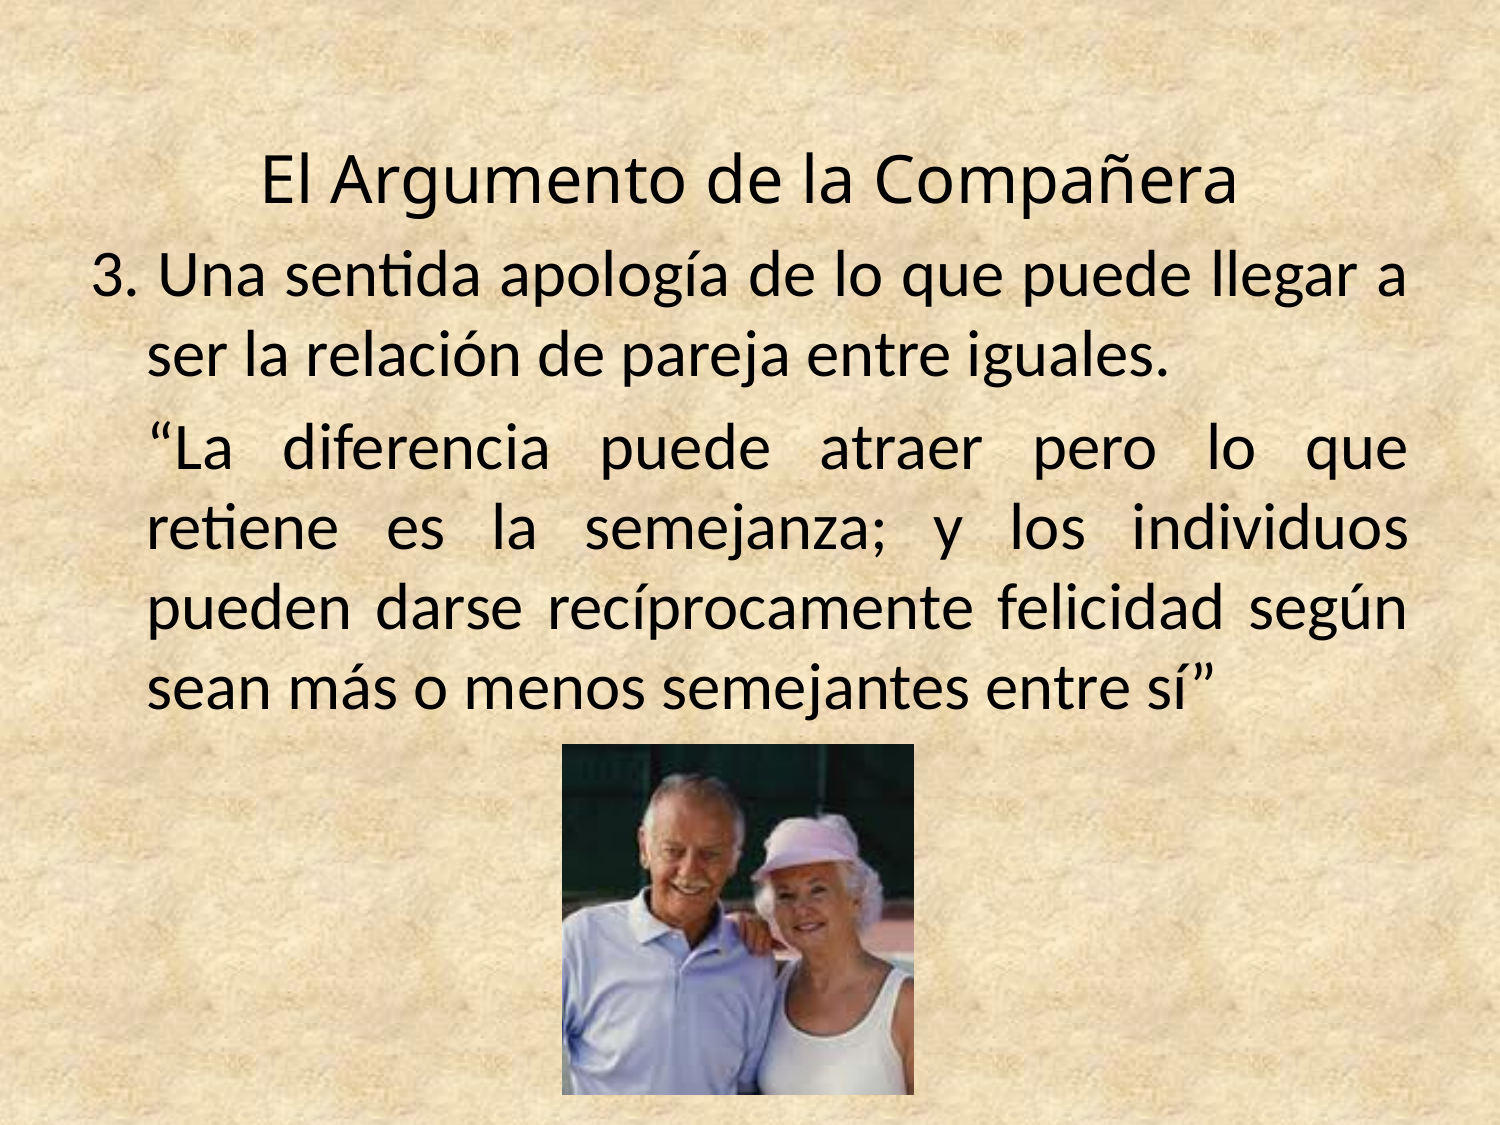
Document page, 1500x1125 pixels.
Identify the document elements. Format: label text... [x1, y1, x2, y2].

picture [0, 0, 1500, 1125]
list El Argumento de la Compañera 3. Una sentida apología de lo que puede llegar a ser la relación de pareja entre iguales. “La diferencia puede atraer pero lo que retiene es la semejanza; y los individuos pueden darse recíprocamente felicidad según sean más o menos semejantes entre sí” [75, 128, 1425, 1005]
